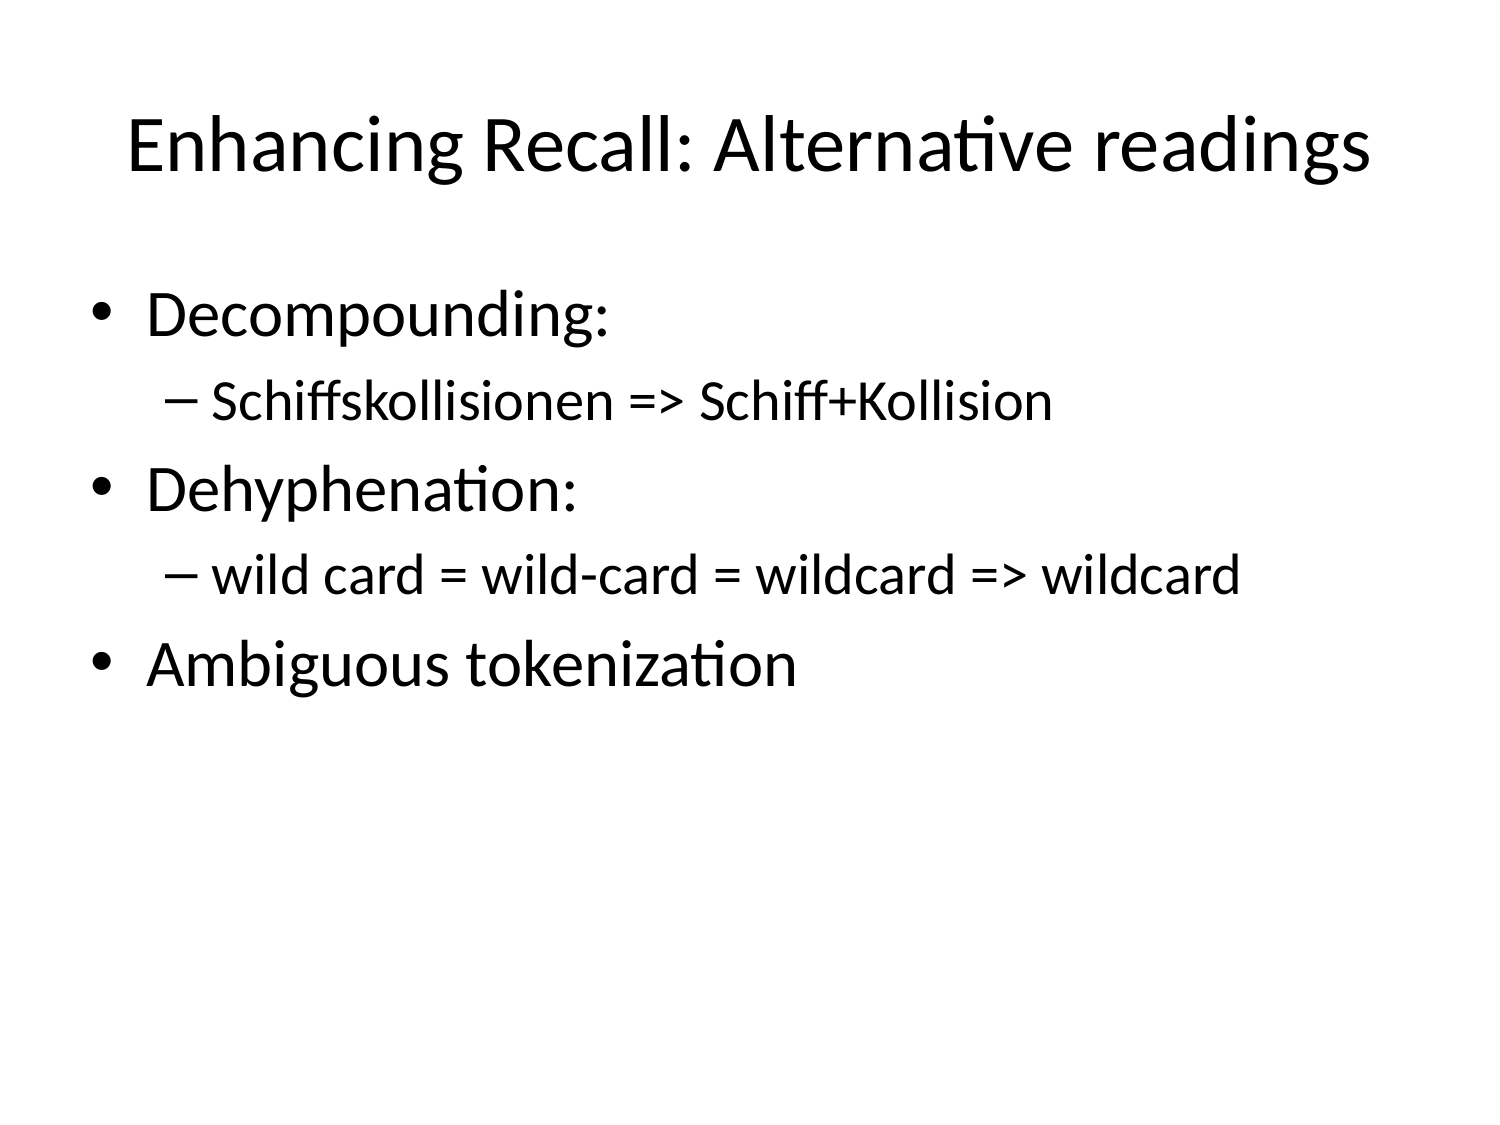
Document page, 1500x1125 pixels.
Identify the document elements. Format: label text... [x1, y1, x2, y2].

list Decompounding: Schiffskollisionen => Schiff+Kollision Dehyphenation: wild card = wild-card = wildcard => wildcard Ambiguous tokenization [75, 262, 1425, 1005]
title Enhancing Recall: Alternative readings [75, 45, 1425, 233]
